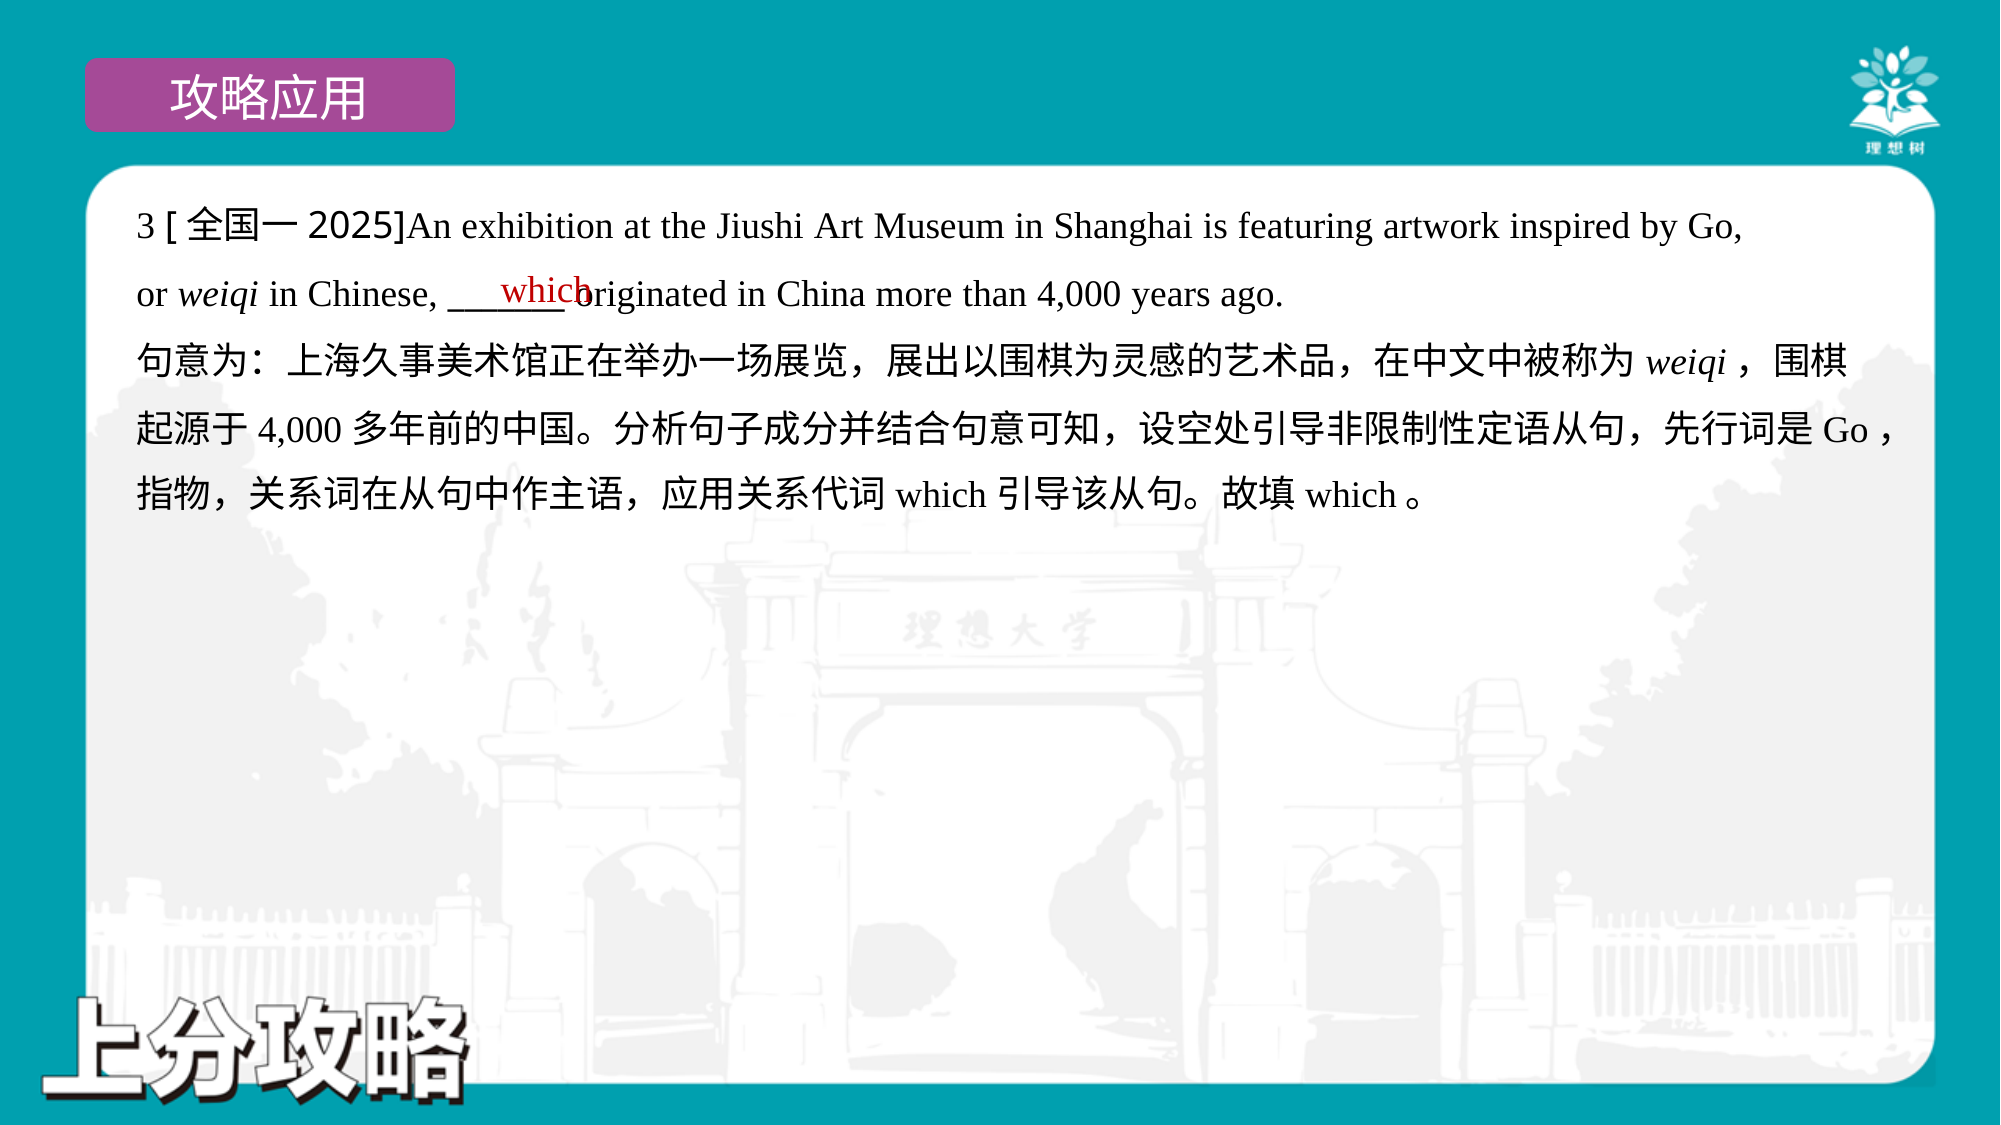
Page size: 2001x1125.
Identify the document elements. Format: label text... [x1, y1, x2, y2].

picture [0, 0, 2000, 1125]
text_box which [486, 245, 606, 304]
text_box 句意为：上海久事美术馆正在举办一场展览，展出以围棋为灵感的艺术品，在中文中被称为weiqi，围棋 起源于4,000多年前的中国。分析句子成分并结合句意可知，设空处引导非限制性定语从句，先行词是Go， 指物，关系词在从句中作主语，应用关系代词which引导该从句。故填which。 [136, 312, 1865, 508]
text_box 3 [全国一2025]An exhibition at the Jiushi Art Museum in Shanghai is featuring artwork inspired by Go, or weiqi in Chinese, _______ originated in China more than 4,000 years ago. [136, 176, 1865, 304]
